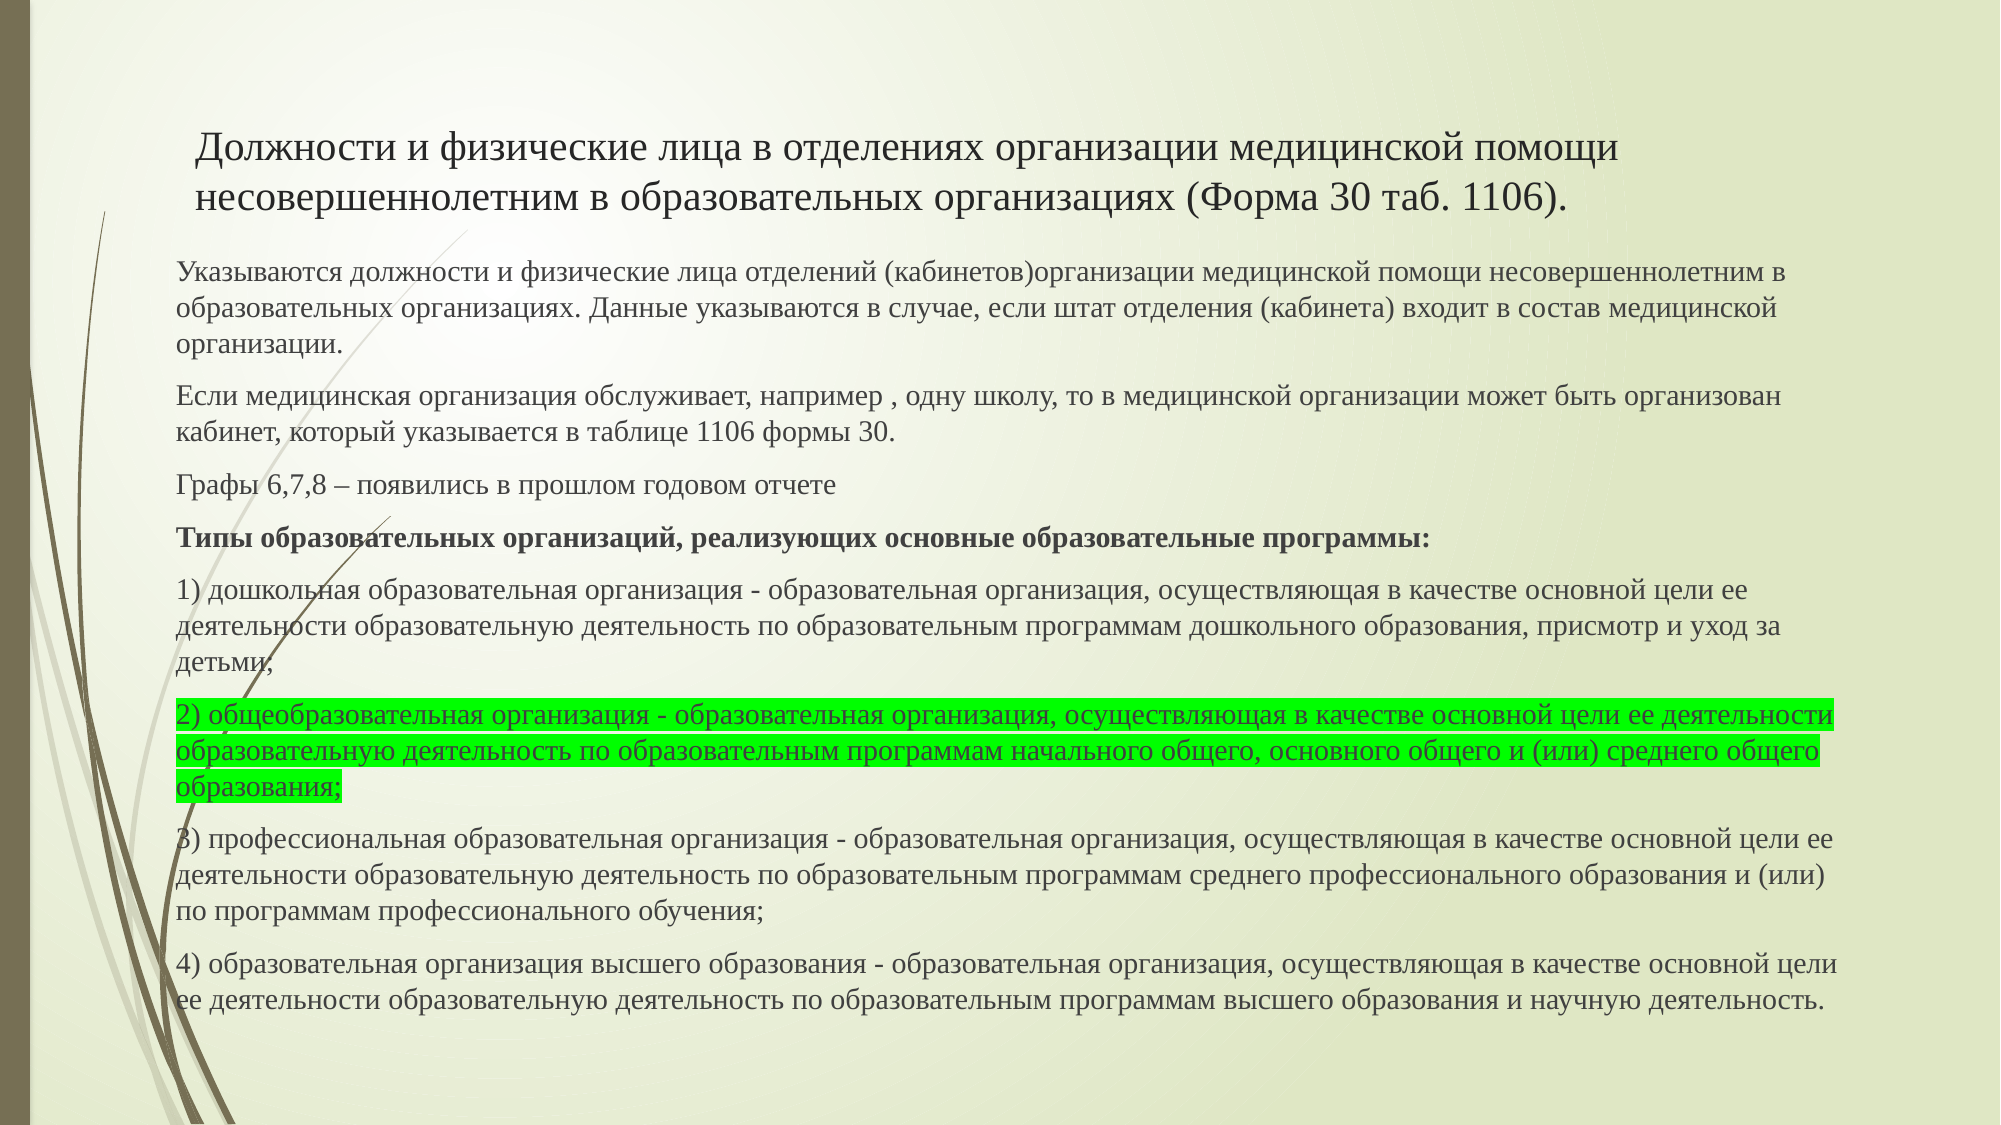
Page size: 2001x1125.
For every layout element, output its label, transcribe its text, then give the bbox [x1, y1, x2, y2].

list Указываются должности и физические лица отделений (кабинетов)организации медицинской помощи несовершеннолетним в образовательных организациях. Данные указываются в случае, если штат отделения (кабинета) входит в состав медицинской организации. Если медицинская организация обслуживает, например , одну школу, то в медицинской организации может быть организован кабинет, который указывается в таблице 1106 формы 30. Графы 6,7,8 – появились в прошлом годовом отчете Типы образовательных организаций, реализующих основные образовательные программы: 1) дошкольная образовательная организация - образовательная организация, осуществляющая в качестве основной цели ее деятельности образовательную деятельность по образовательным программам дошкольного образования, присмотр и уход за детьми; 2) общеобразовательная организация - образовательная организация, осуществляющая в качестве основной цели ее деятельности образовательную деятельность по образовательным программам начального общего, основного общего и (или) среднего общего образования; 3) профессиональная образовательная организация - образовательная организация, осуществляющая в качестве основной цели ее деятельности образовательную деятельность по образовательным программам среднего профессионального образования и (или) по программам профессионального обучения; 4) образовательная организация высшего образования - образовательная организация, осуществляющая в качестве основной цели ее деятельности образовательную деятельность по образовательным программам высшего образования и научную деятельность. [160, 243, 1861, 1059]
title Должности и физические лица в отделениях организации медицинской помощи несовершеннолетним в образовательных организациях (Форма 30 таб. 1106). [180, 111, 1881, 208]
